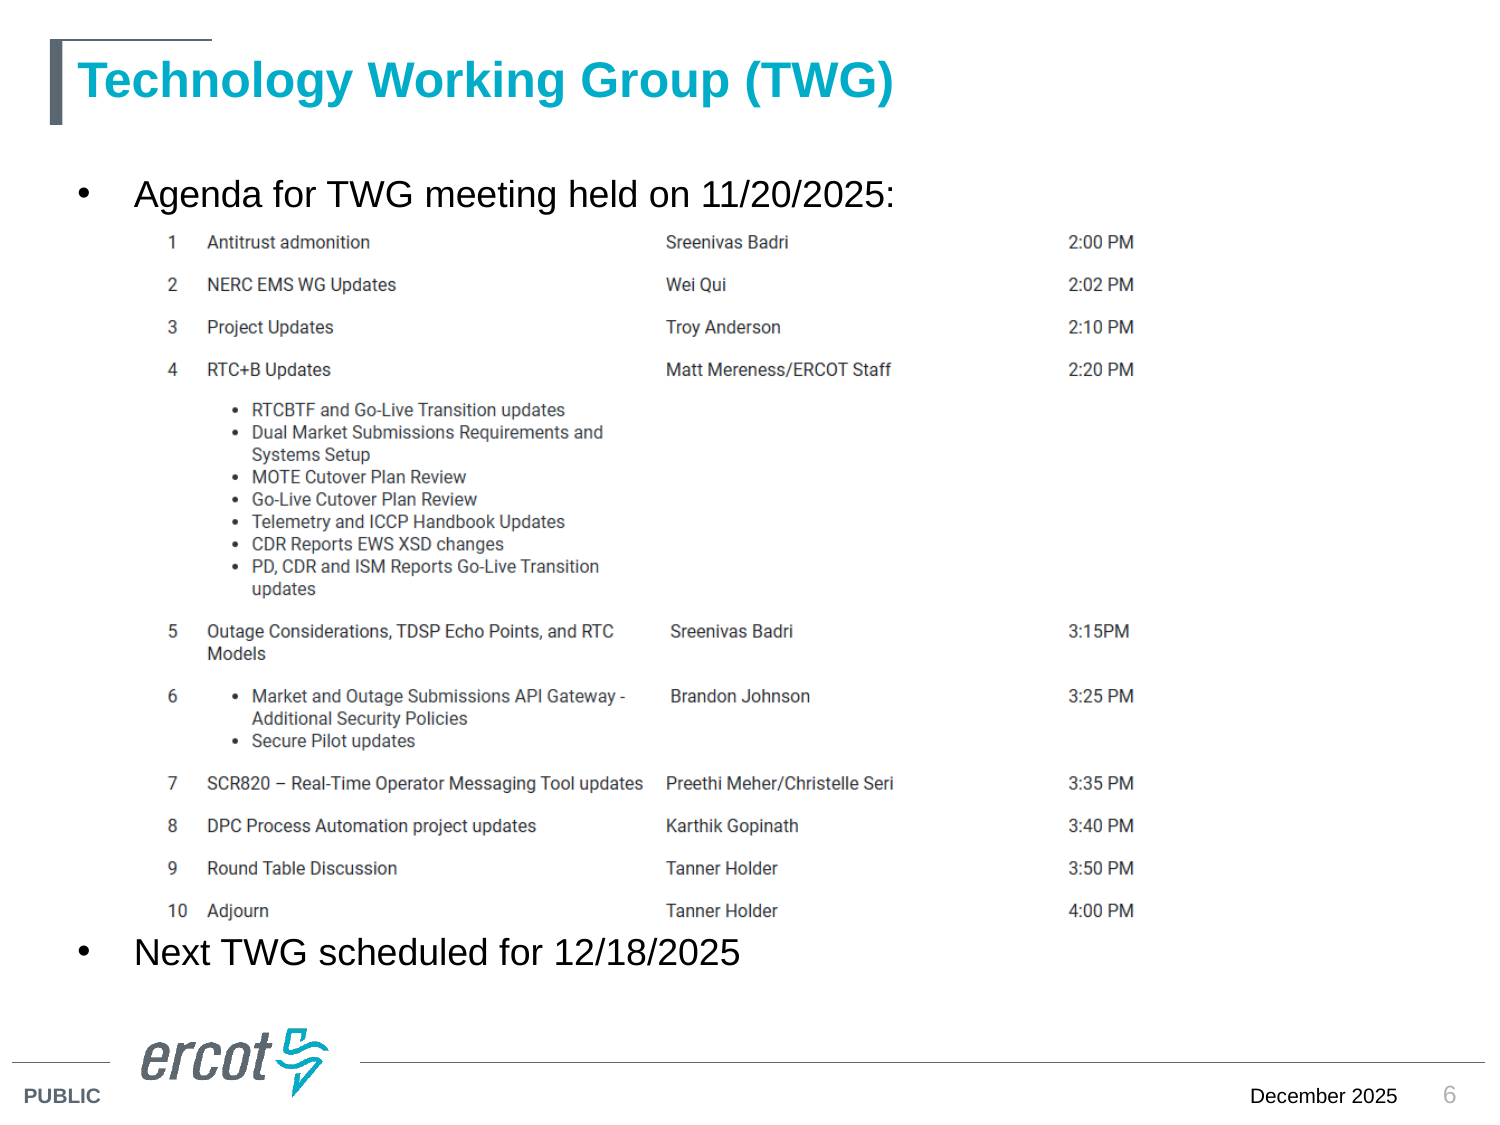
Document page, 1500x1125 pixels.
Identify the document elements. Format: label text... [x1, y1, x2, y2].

slide_number 6 [1412, 1076, 1488, 1112]
text_box Agenda for TWG meeting held on 11/20/2025: Next TWG scheduled for 12/18/2025 [62, 162, 1225, 1038]
title Technology Working Group (TWG) [62, 39, 1163, 125]
picture [137, 1038, 332, 1100]
picture [162, 224, 1140, 926]
